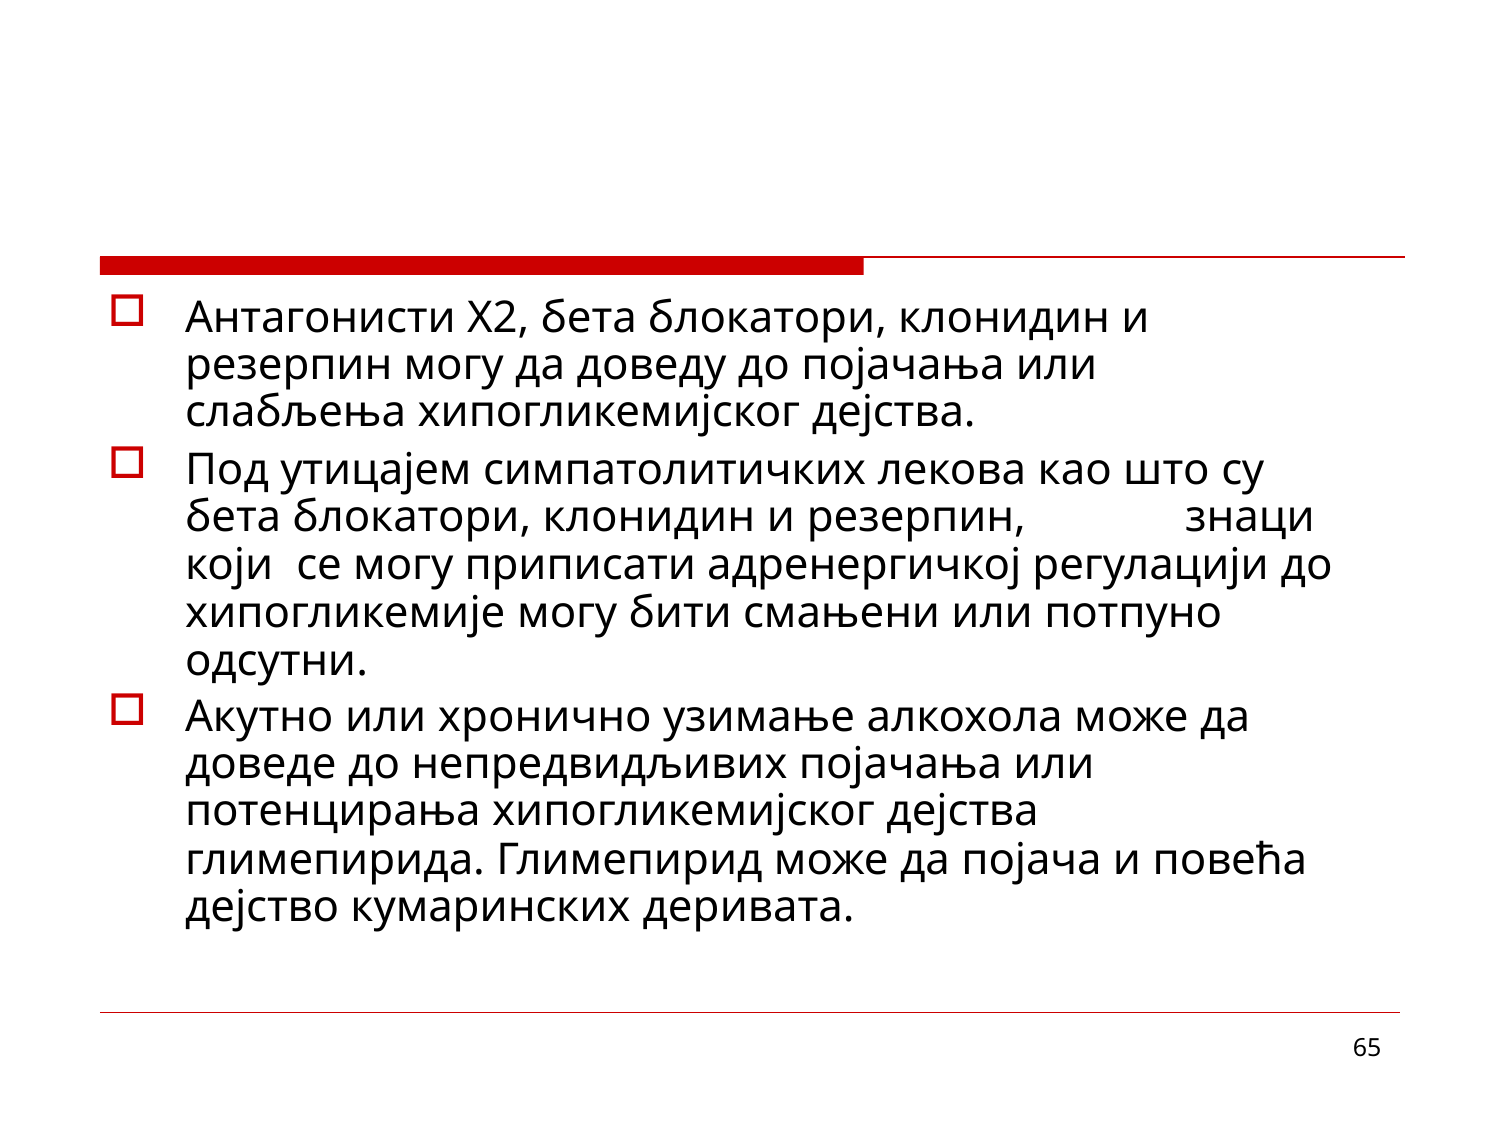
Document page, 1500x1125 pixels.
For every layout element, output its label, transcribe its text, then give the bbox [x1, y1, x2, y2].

slide_number 65 [1348, 1029, 1390, 1125]
text_box Антагонисти Х2, бета блокатори, клонидин и резерпин могу да доведу до појачања или слабљења хипогликемијског дејства. Под утицајем симпатолитичких лекова као што су бета блокатори, клонидин и резерпин, знаци који се могу приписати адренергичкој регулацији до хипогликемије могу бити смањени или потпуно одсутни. Акутно или хронично узимање алкохола може да доведе до непредвидљивих појачања или потенцирања хипогликемијског дејства глимепирида. Глимепирид може да појача и повећа дејство кумаринских деривата. [105, 287, 1376, 931]
